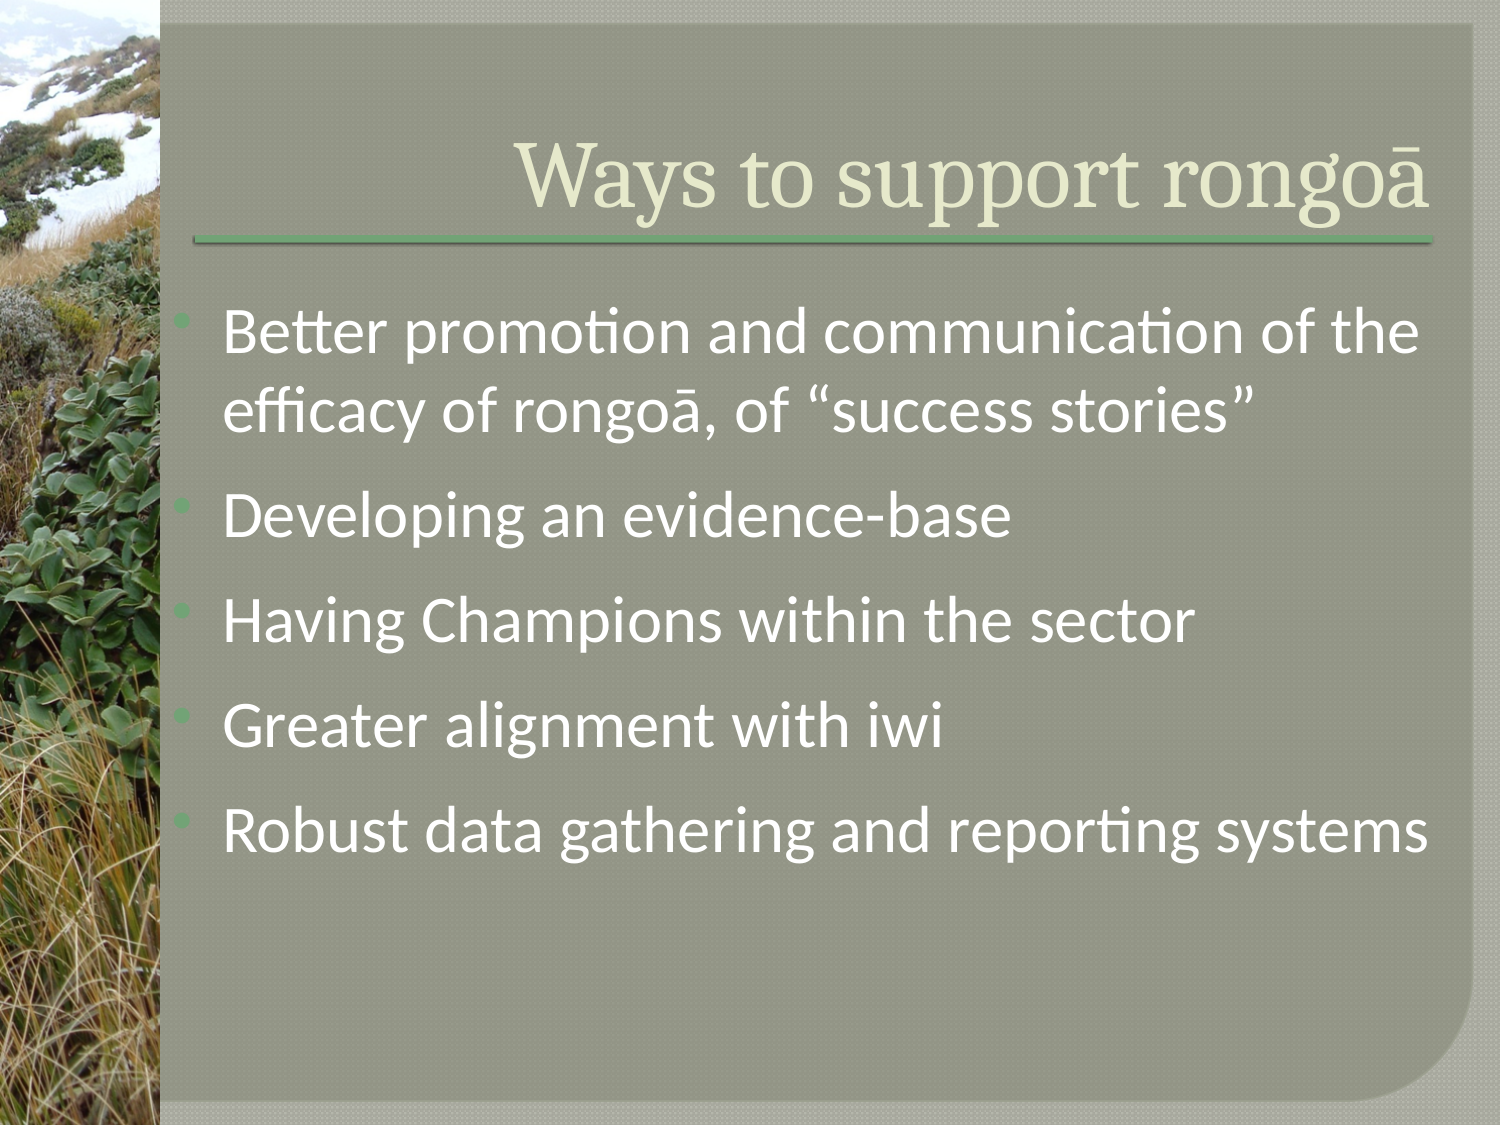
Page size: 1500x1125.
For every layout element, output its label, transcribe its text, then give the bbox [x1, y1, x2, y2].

picture [0, 0, 160, 1125]
title Ways to support rongoā [180, 46, 1447, 234]
list Better promotion and communication of the efficacy of rongoā, of “success stories” Developing an evidence-base Having Champions within the sector Greater alignment with iwi Robust data gathering and reporting systems [159, 278, 1496, 1022]
